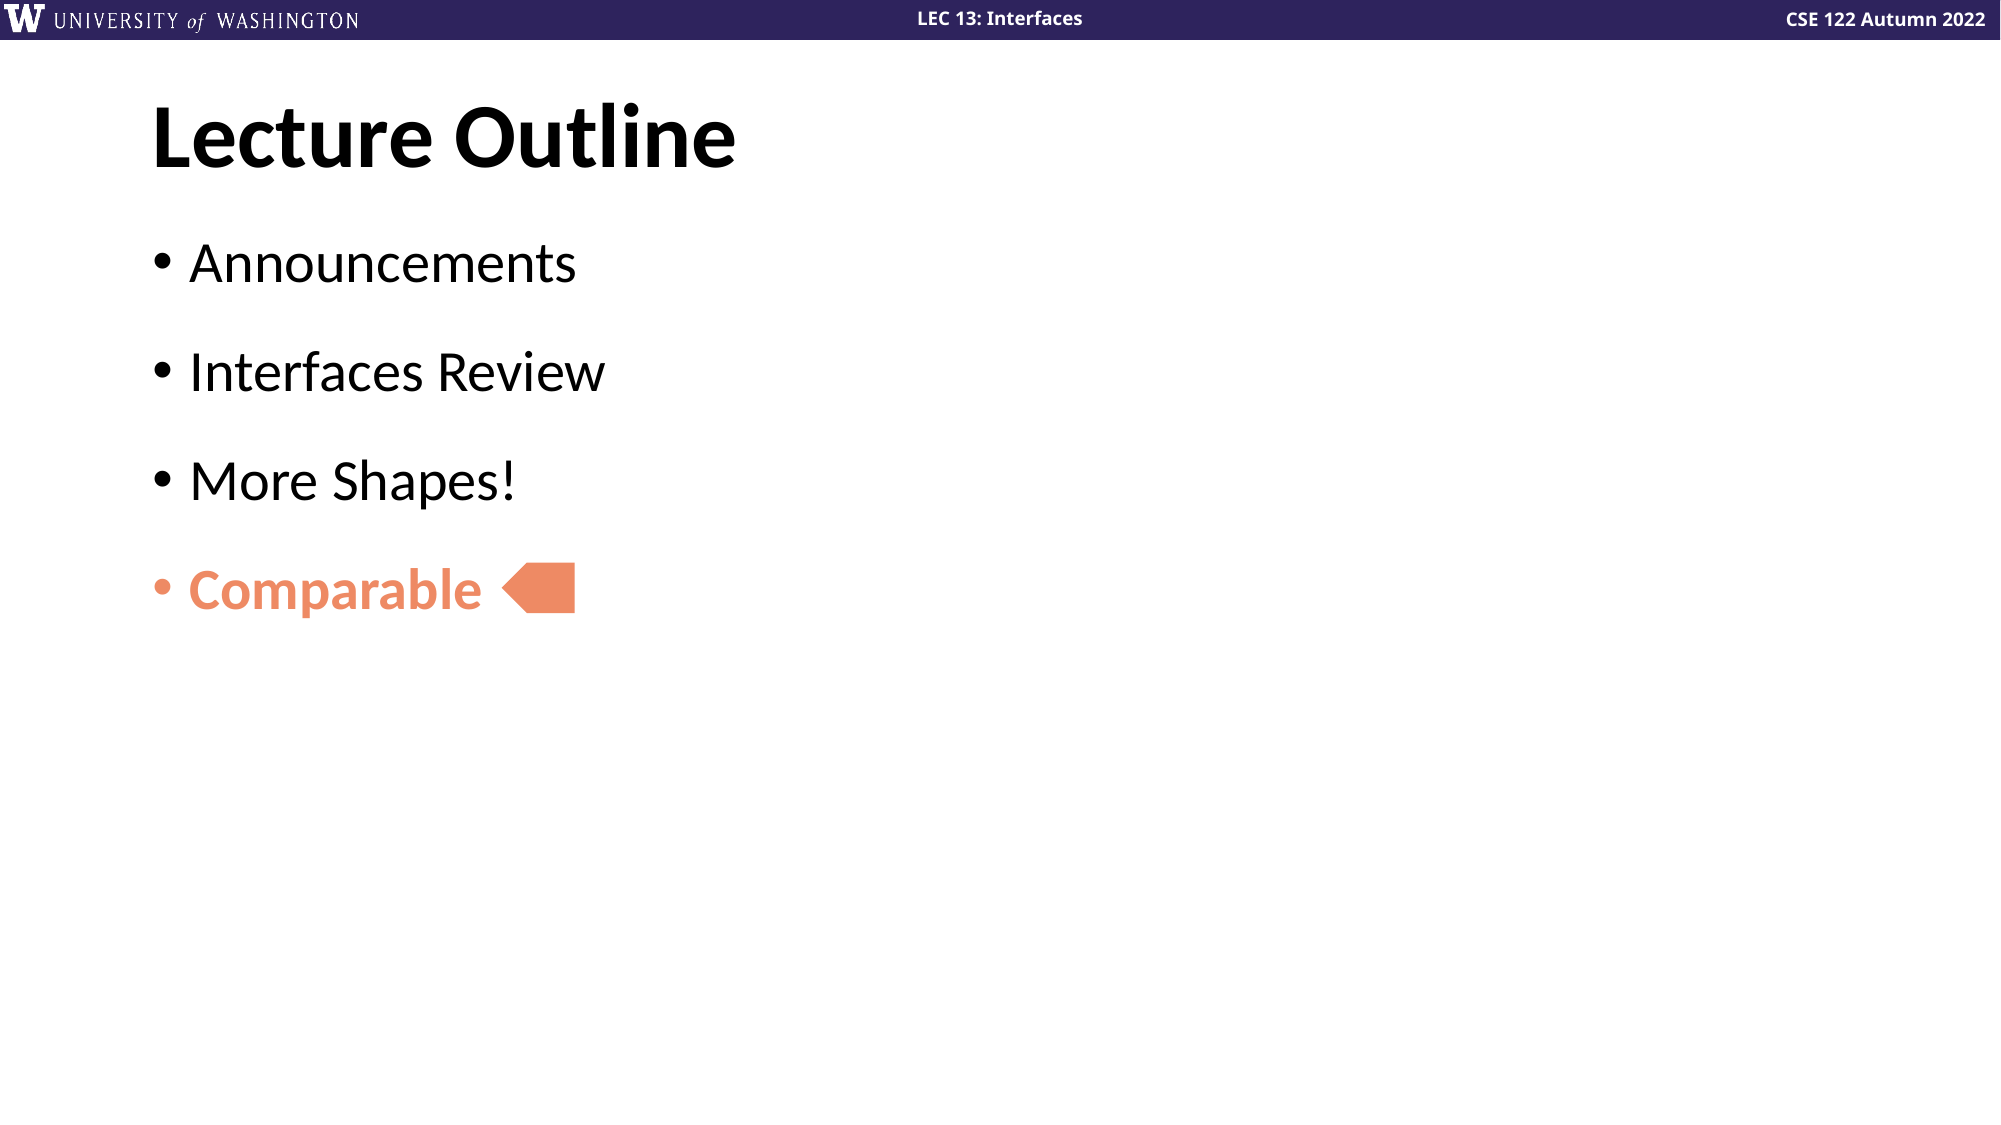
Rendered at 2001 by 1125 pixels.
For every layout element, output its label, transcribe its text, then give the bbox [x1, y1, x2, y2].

text_box [500, 561, 576, 615]
picture [4, 4, 358, 33]
list Announcements Interfaces Review More Shapes! Comparable [137, 224, 1863, 1014]
title Lecture Outline [137, 74, 1863, 200]
